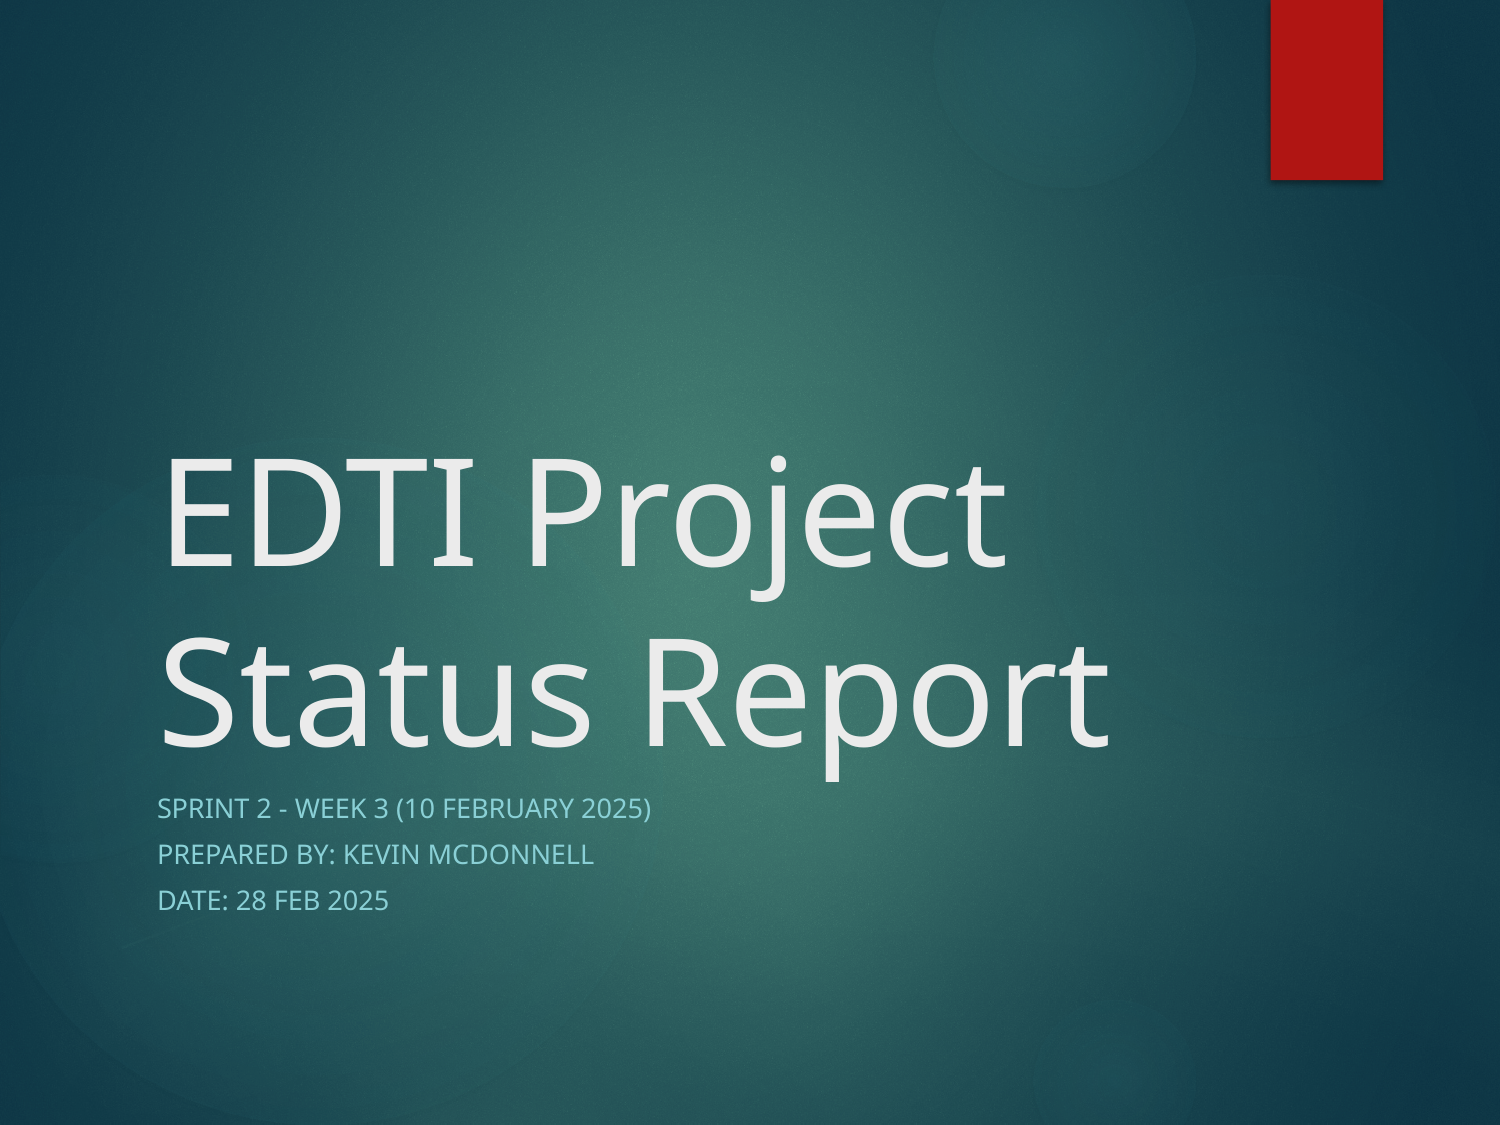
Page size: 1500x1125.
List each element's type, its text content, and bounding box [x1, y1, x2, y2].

subtitle Sprint 2 - Week 3 (10 February 2025) Prepared by: Kevin McDonnell Date: 28 Feb 2025 [142, 783, 1229, 925]
title EDTI Project Status Report [142, 237, 1229, 783]
